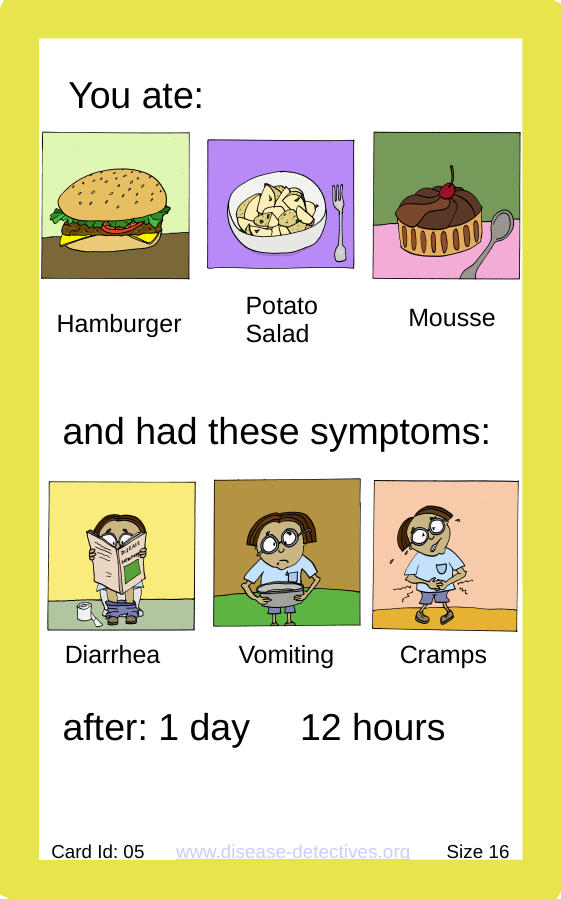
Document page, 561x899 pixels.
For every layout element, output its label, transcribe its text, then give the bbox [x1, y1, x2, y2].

picture [41, 131, 190, 280]
picture [372, 131, 521, 280]
text_box Potato Salad [230, 283, 350, 354]
picture [212, 478, 362, 628]
text_box [18, 17, 544, 881]
picture [206, 139, 356, 270]
picture [371, 478, 520, 633]
picture [47, 479, 196, 631]
text_box Hamburger [41, 301, 230, 344]
text_box Mousse [384, 295, 521, 338]
